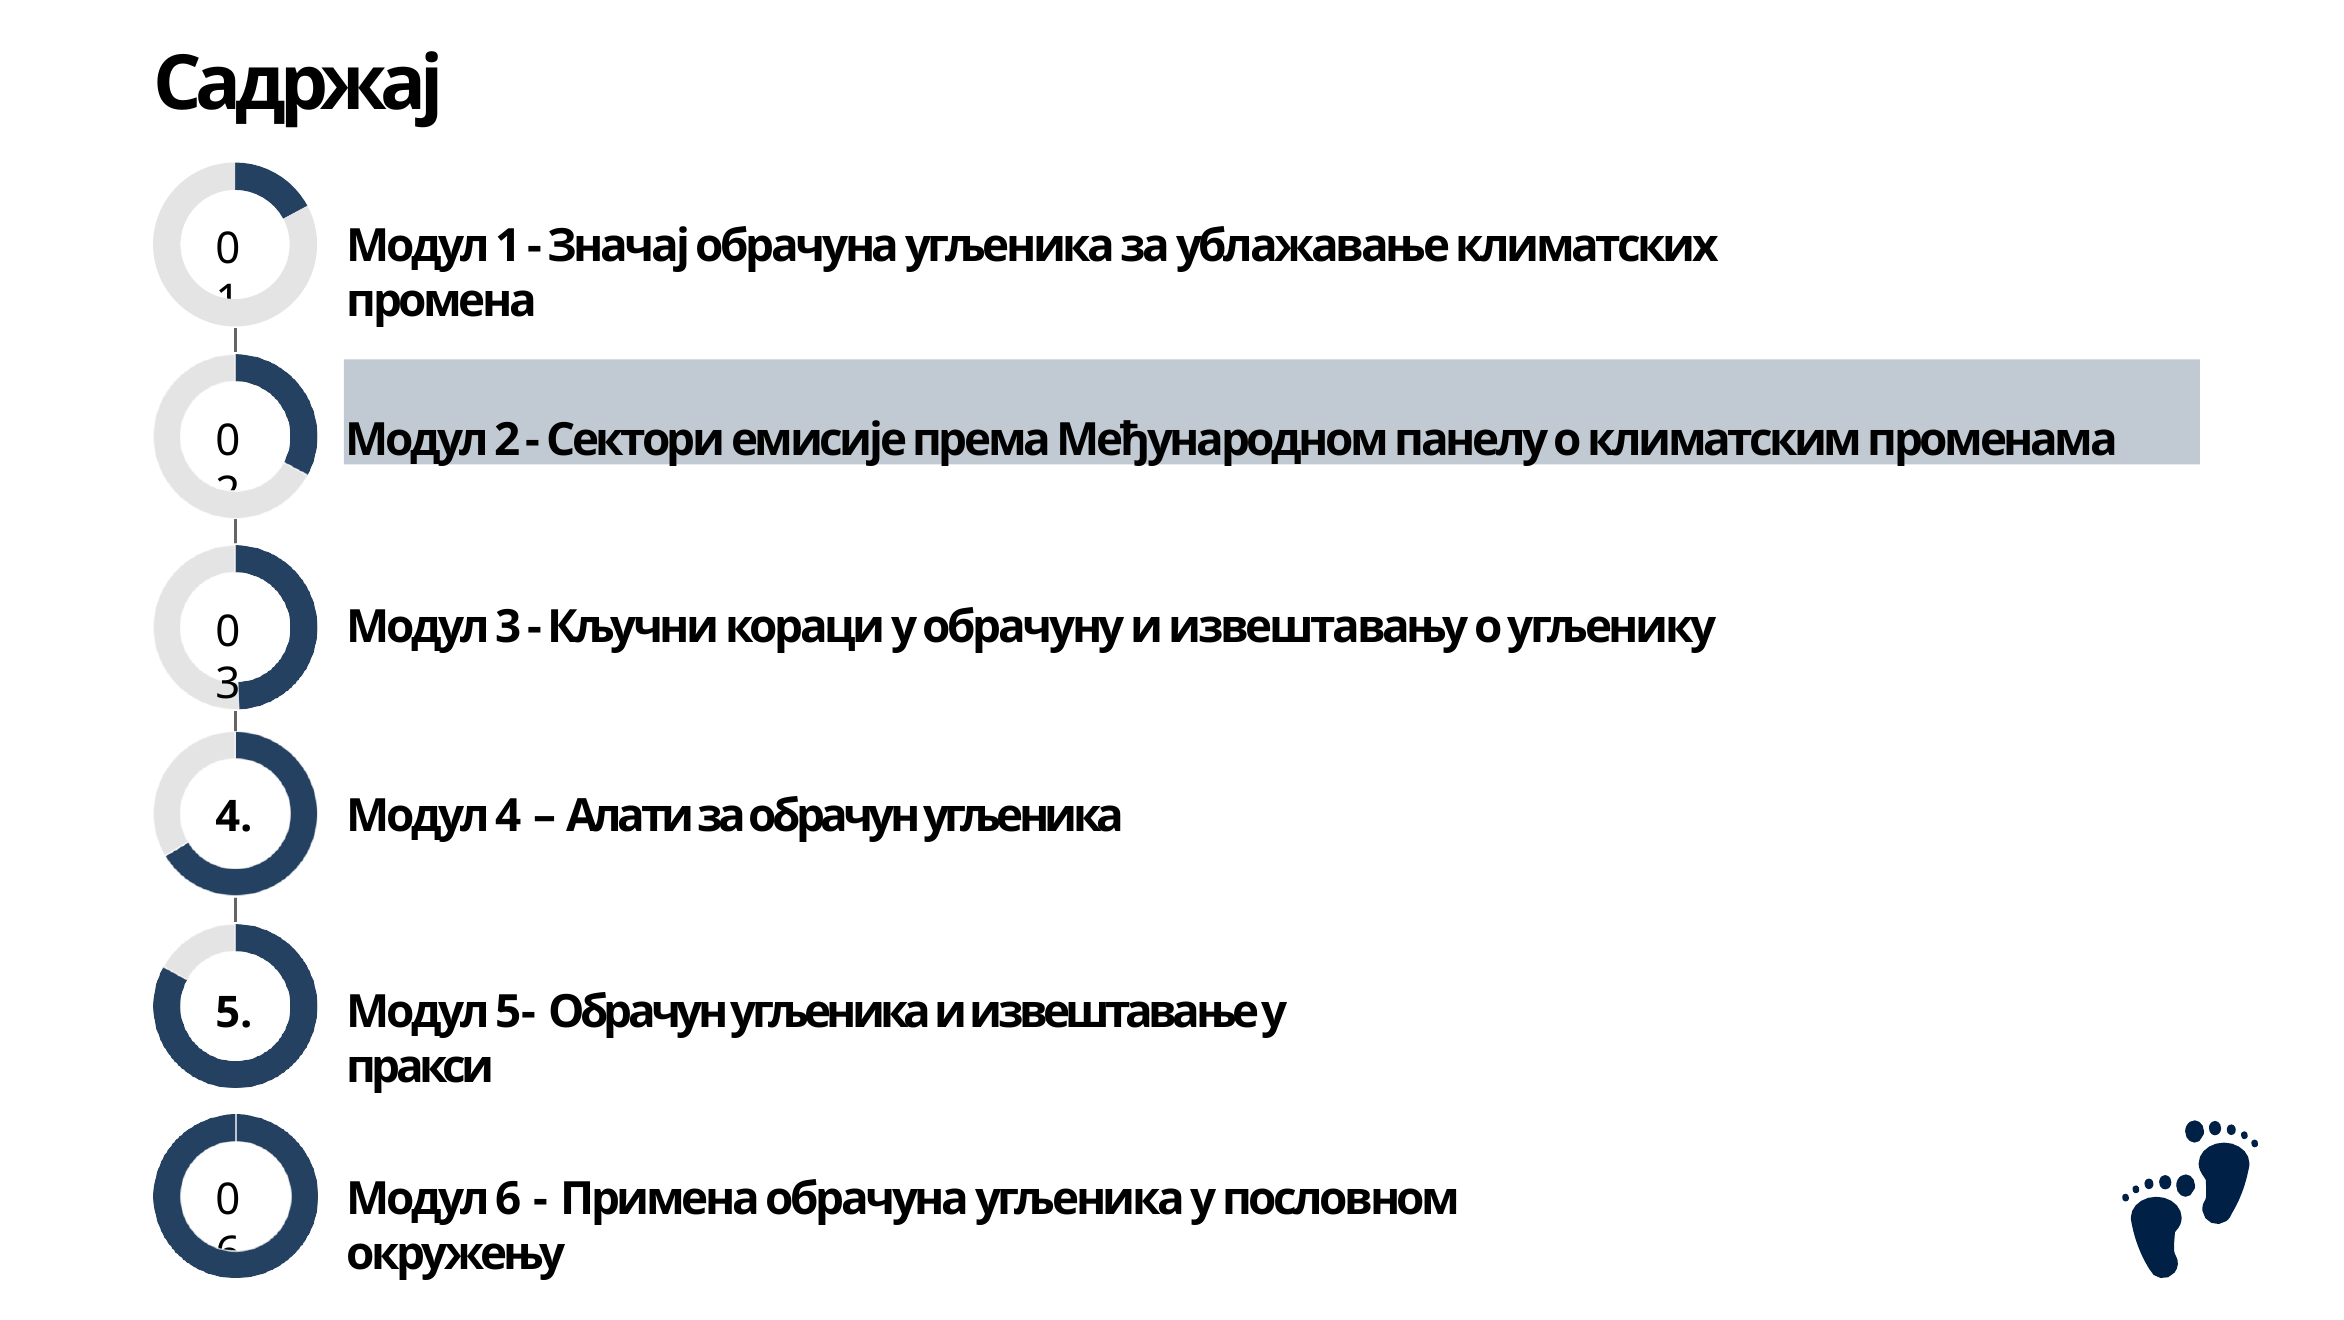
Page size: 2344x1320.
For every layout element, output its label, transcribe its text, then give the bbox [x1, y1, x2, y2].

text_box [2251, 1139, 2258, 1148]
text_box [2122, 1193, 2129, 1202]
text_box Модул 4 – Алати за обрачун угљеника Модул 5- Обрачун угљеника и извештавање у пракси [323, 783, 1332, 1092]
text_box [2226, 1124, 2236, 1136]
text_box [2159, 1175, 2172, 1190]
text_box [2185, 1120, 2205, 1143]
text_box Модул 3 - Кључни кораци у обрачуну и извештавању о угљенику [344, 594, 1847, 652]
text_box [2241, 1131, 2248, 1140]
text_box Модул 1 - Значај обрачуна угљеника за ублажавање климатских промена [344, 213, 1807, 326]
text_box [2208, 1120, 2222, 1136]
text_box [2132, 1185, 2140, 1194]
text_box Модул 6 - Примена обрачуна угљеника у пословном окружењу [344, 1166, 1582, 1279]
text_box [2198, 1142, 2250, 1225]
text_box [2130, 1196, 2182, 1278]
picture [152, 1113, 318, 1279]
text_box [2144, 1178, 2154, 1190]
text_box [152, 162, 318, 327]
title Садржај [151, 31, 641, 255]
text_box Модул 2 - Сектори емисије према Међународном панелу о климатским променама [343, 359, 2200, 465]
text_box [152, 327, 319, 1088]
text_box [2176, 1174, 2196, 1197]
